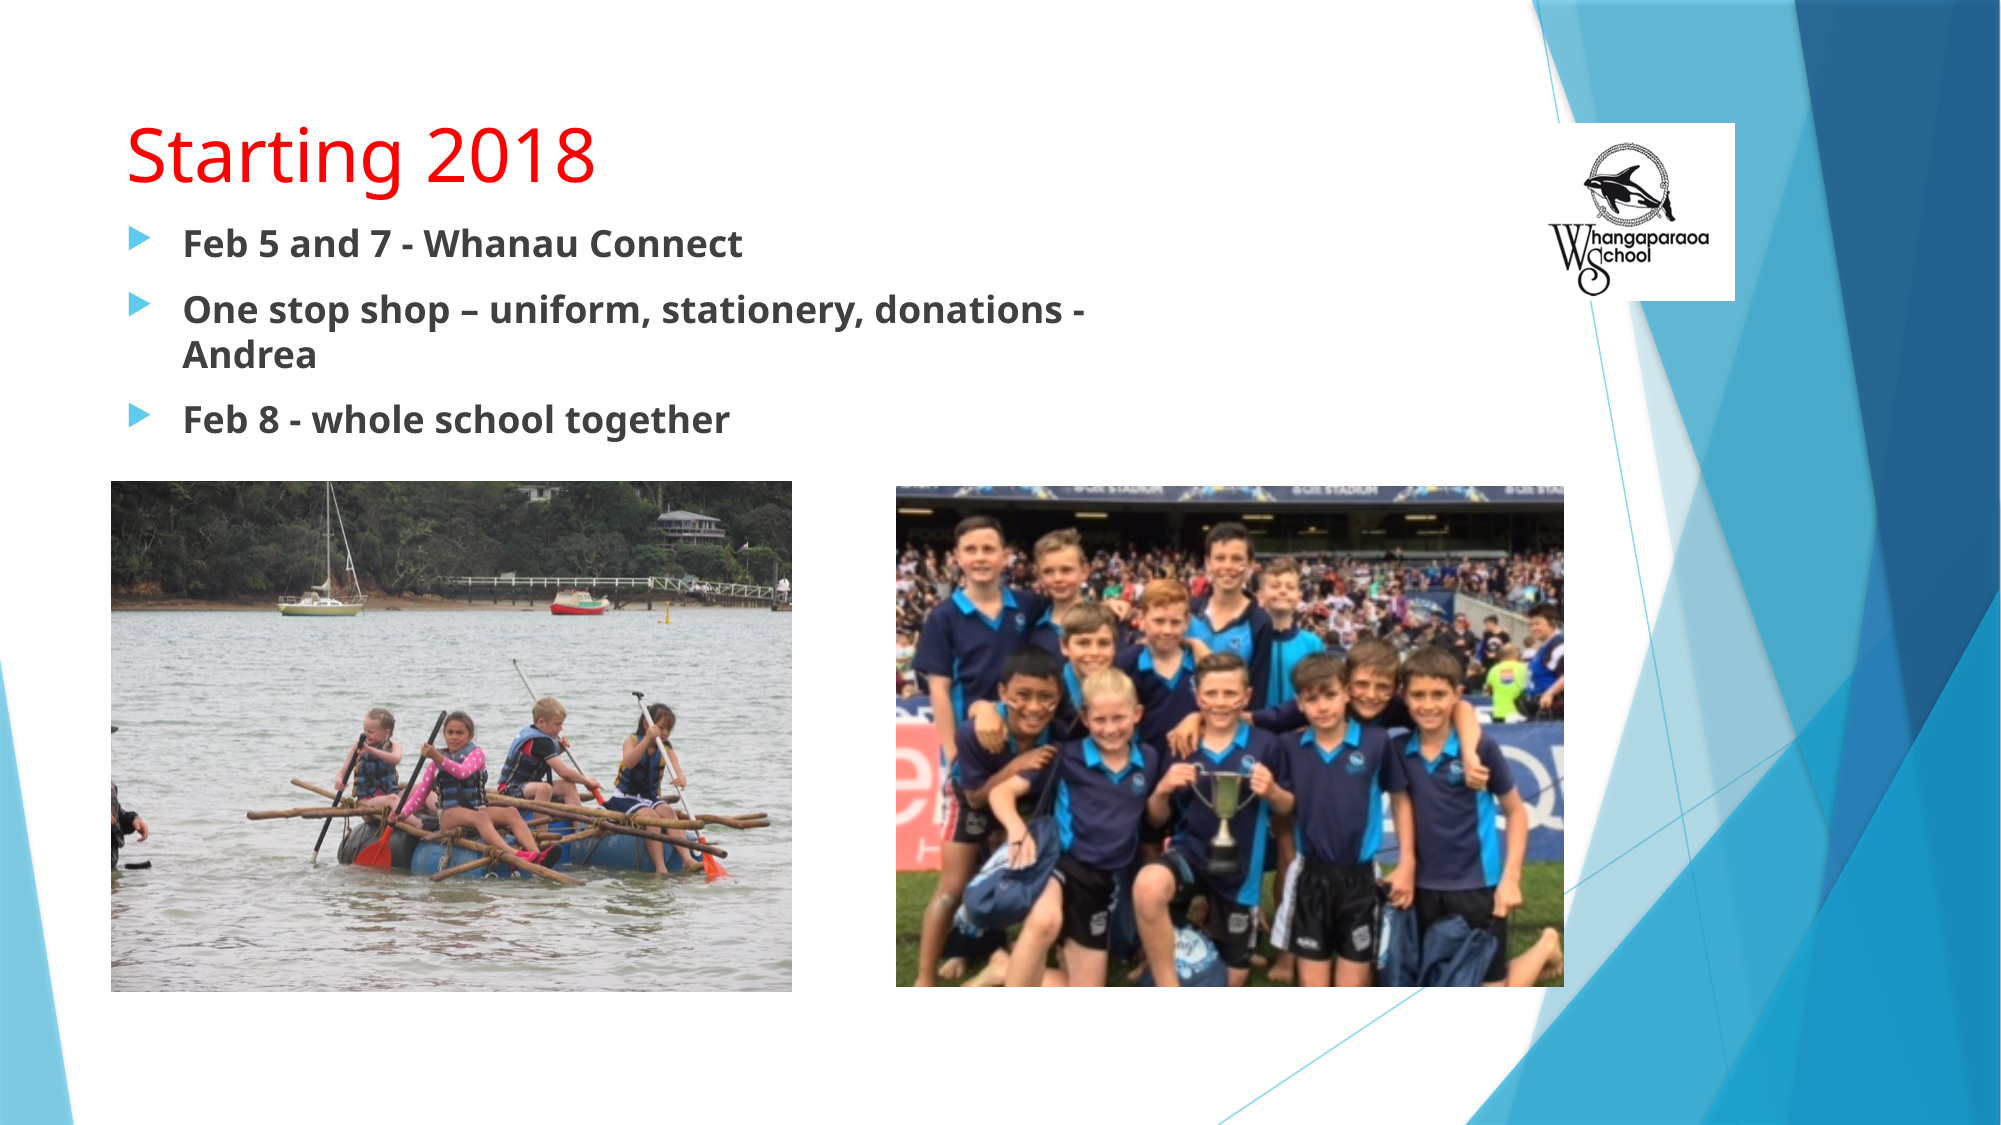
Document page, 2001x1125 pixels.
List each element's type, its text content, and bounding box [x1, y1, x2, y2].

picture [110, 480, 793, 993]
picture [895, 486, 1564, 988]
picture [1531, 123, 1736, 302]
list Feb 5 and 7 - Whanau Connect One stop shop – uniform, stationery, donations - Andrea Feb 8 - whole school together [111, 212, 1153, 849]
title Starting 2018 [111, 99, 1522, 317]
